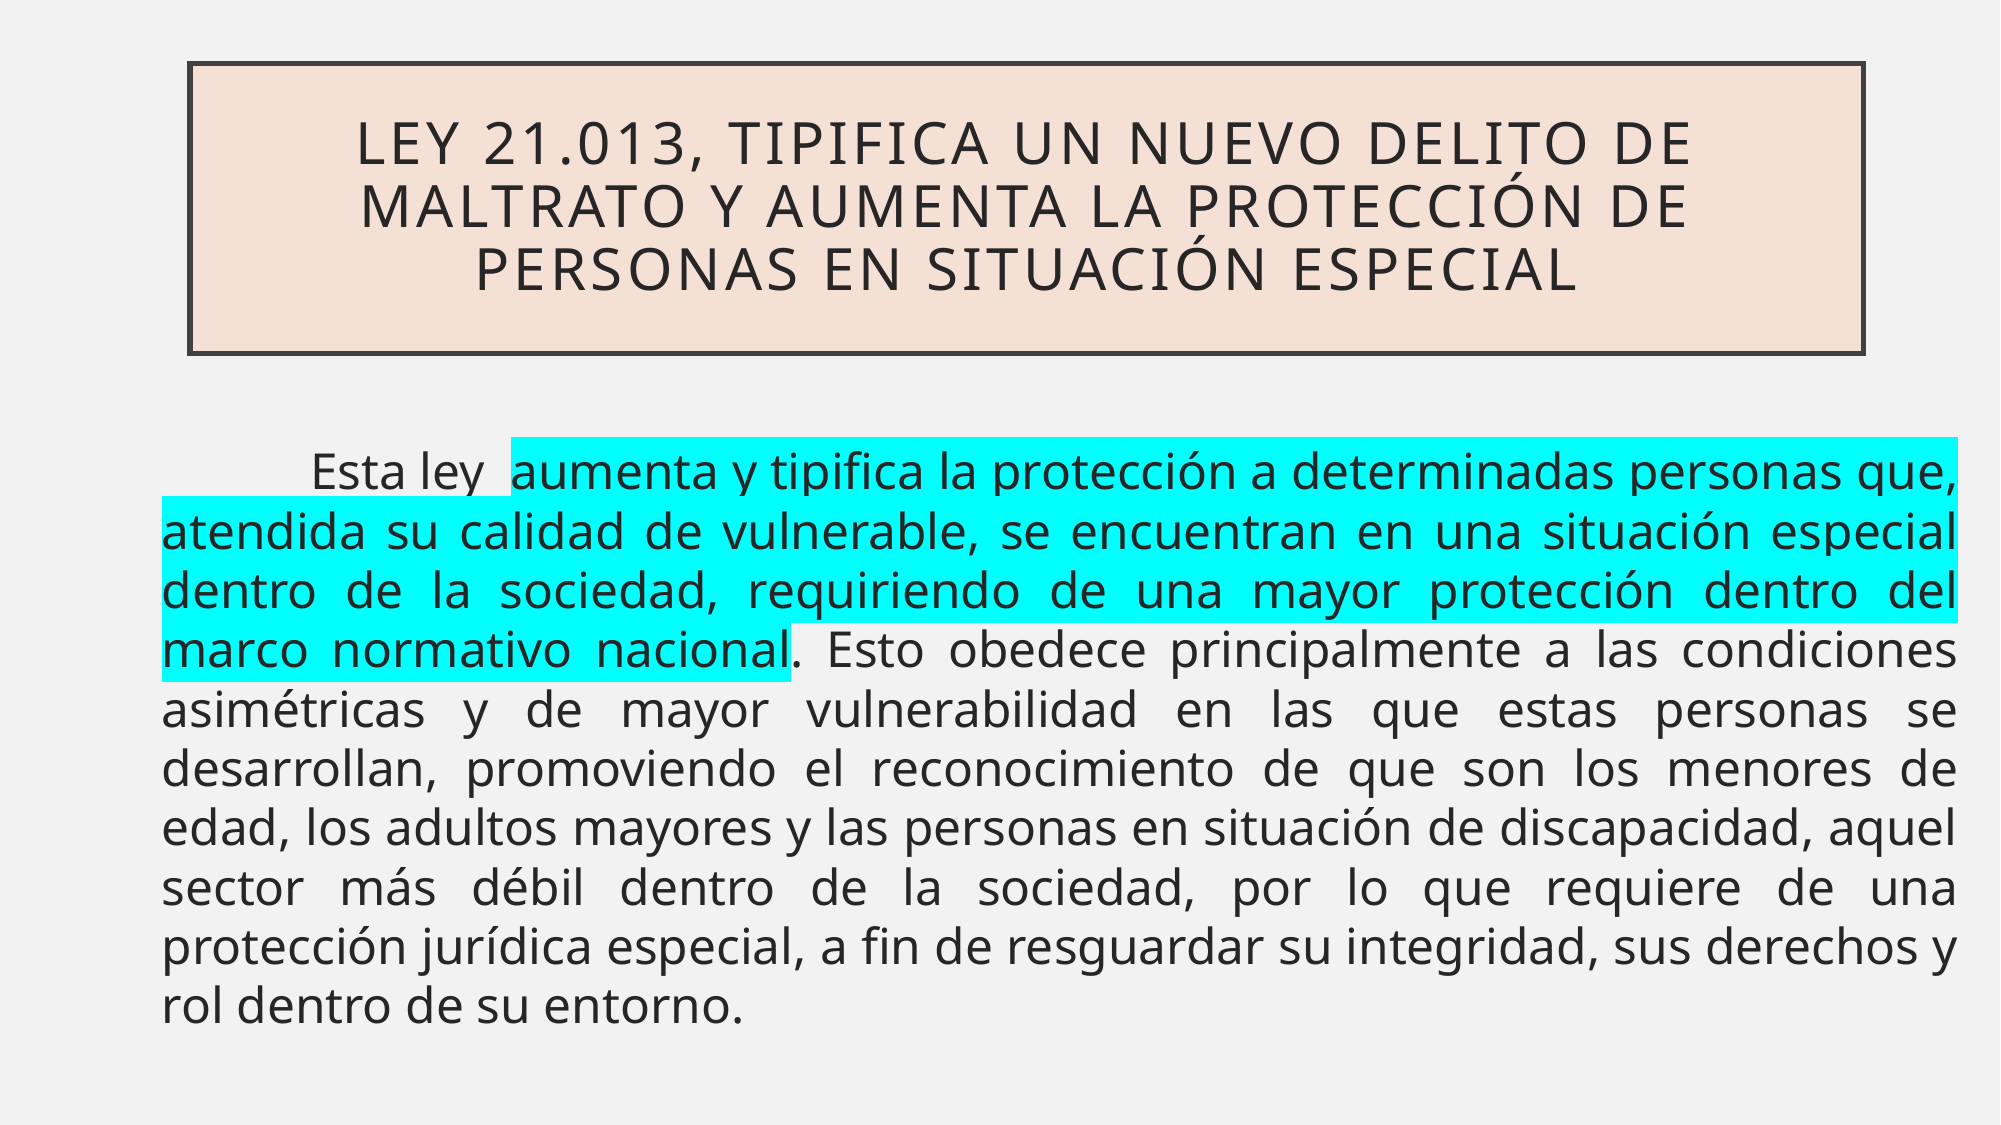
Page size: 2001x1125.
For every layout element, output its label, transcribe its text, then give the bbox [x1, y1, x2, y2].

list Esta ley aumenta y tipifica la protección a determinadas personas que, atendida su calidad de vulnerable, se encuentran en una situación especial dentro de la sociedad, requiriendo de una mayor protección dentro del marco normativo nacional. Esto obedece principalmente a las condiciones asimétricas y de mayor vulnerabilidad en las que estas personas se desarrollan, promoviendo el reconocimiento de que son los menores de edad, los adultos mayores y las personas en situación de discapacidad, aquel sector más débil dentro de la sociedad, por lo que requiere de una protección jurídica especial, a fin de resguardar su integridad, sus derechos y rol dentro de su entorno. [146, 432, 1974, 1044]
title LEY 21.013, TIPIFICA UN NUEVO DELITO DE MALTRATO Y AUMENTA LA PROTECCIÓN DE PERSONAS EN SITUACIÓN ESPECIAL [187, 61, 1866, 356]
